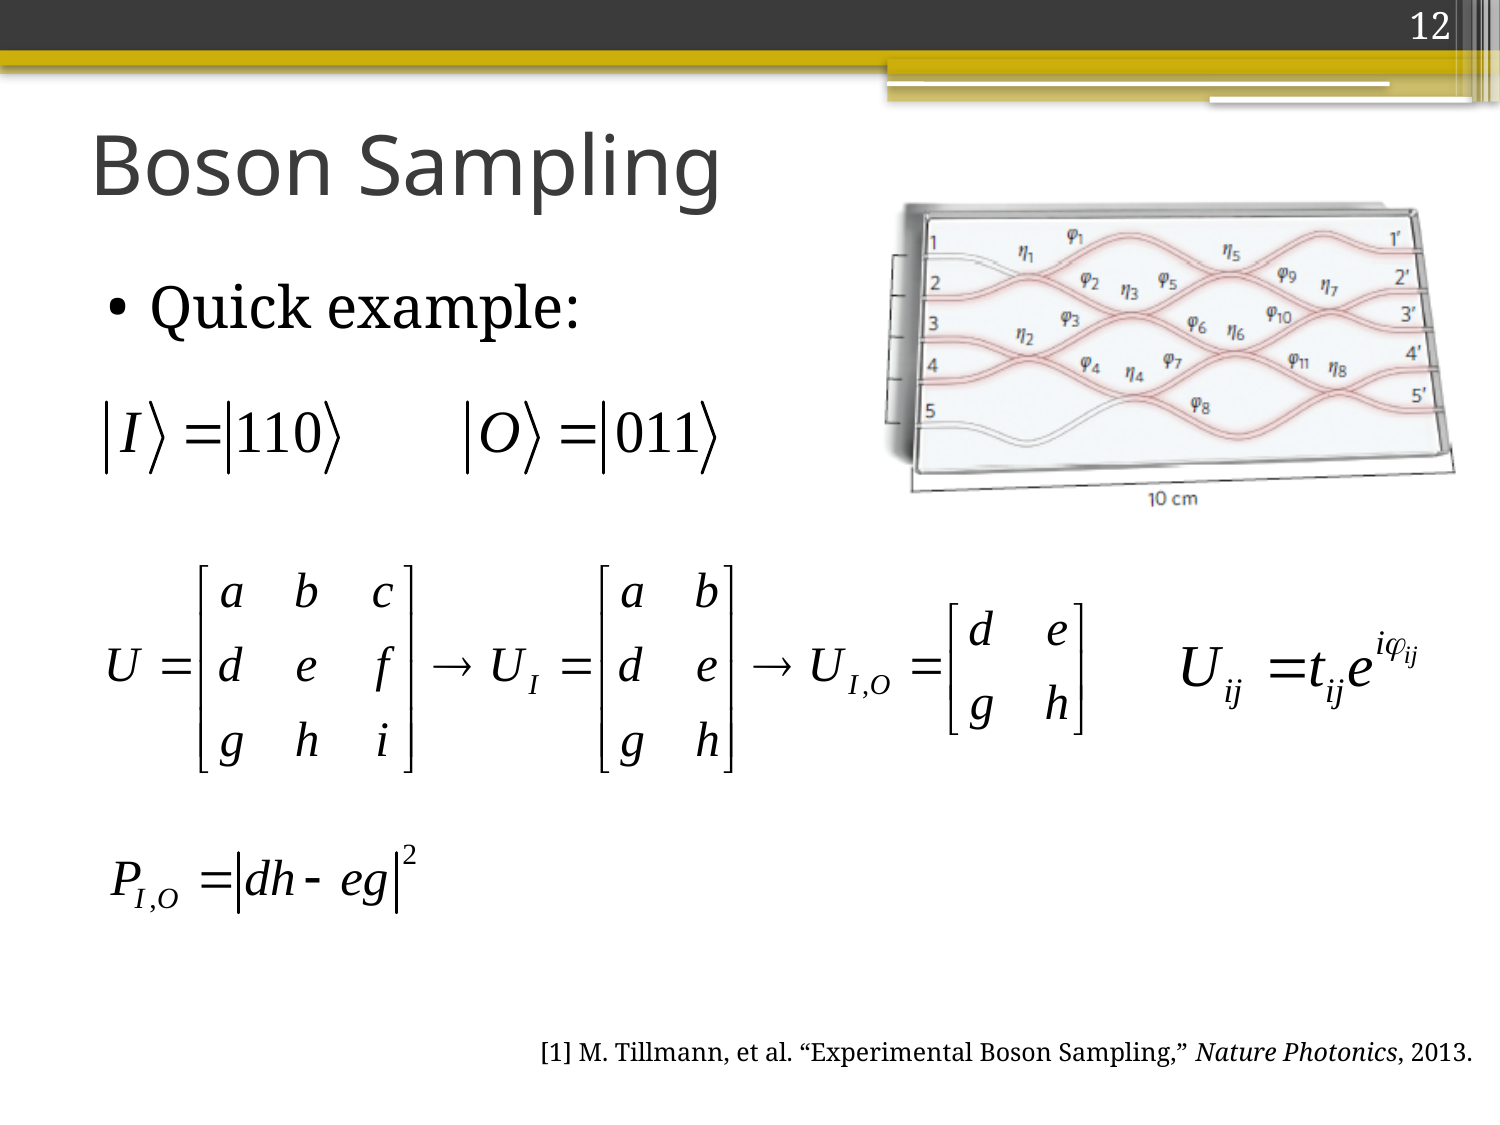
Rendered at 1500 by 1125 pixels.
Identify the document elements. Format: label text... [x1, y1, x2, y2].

list Quick example: [75, 262, 839, 1000]
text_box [1173, 617, 1437, 722]
picture [100, 831, 426, 926]
slide_number 12 [1341, 0, 1466, 61]
picture [101, 553, 1101, 786]
title Boson Sampling [75, 75, 1425, 250]
picture [456, 387, 731, 488]
picture [881, 183, 1467, 513]
picture [94, 387, 355, 488]
text_box [1] M. Tillmann, et al. “Experimental Boson Sampling,” Nature Photonics, 2013. [401, 1029, 1488, 1074]
